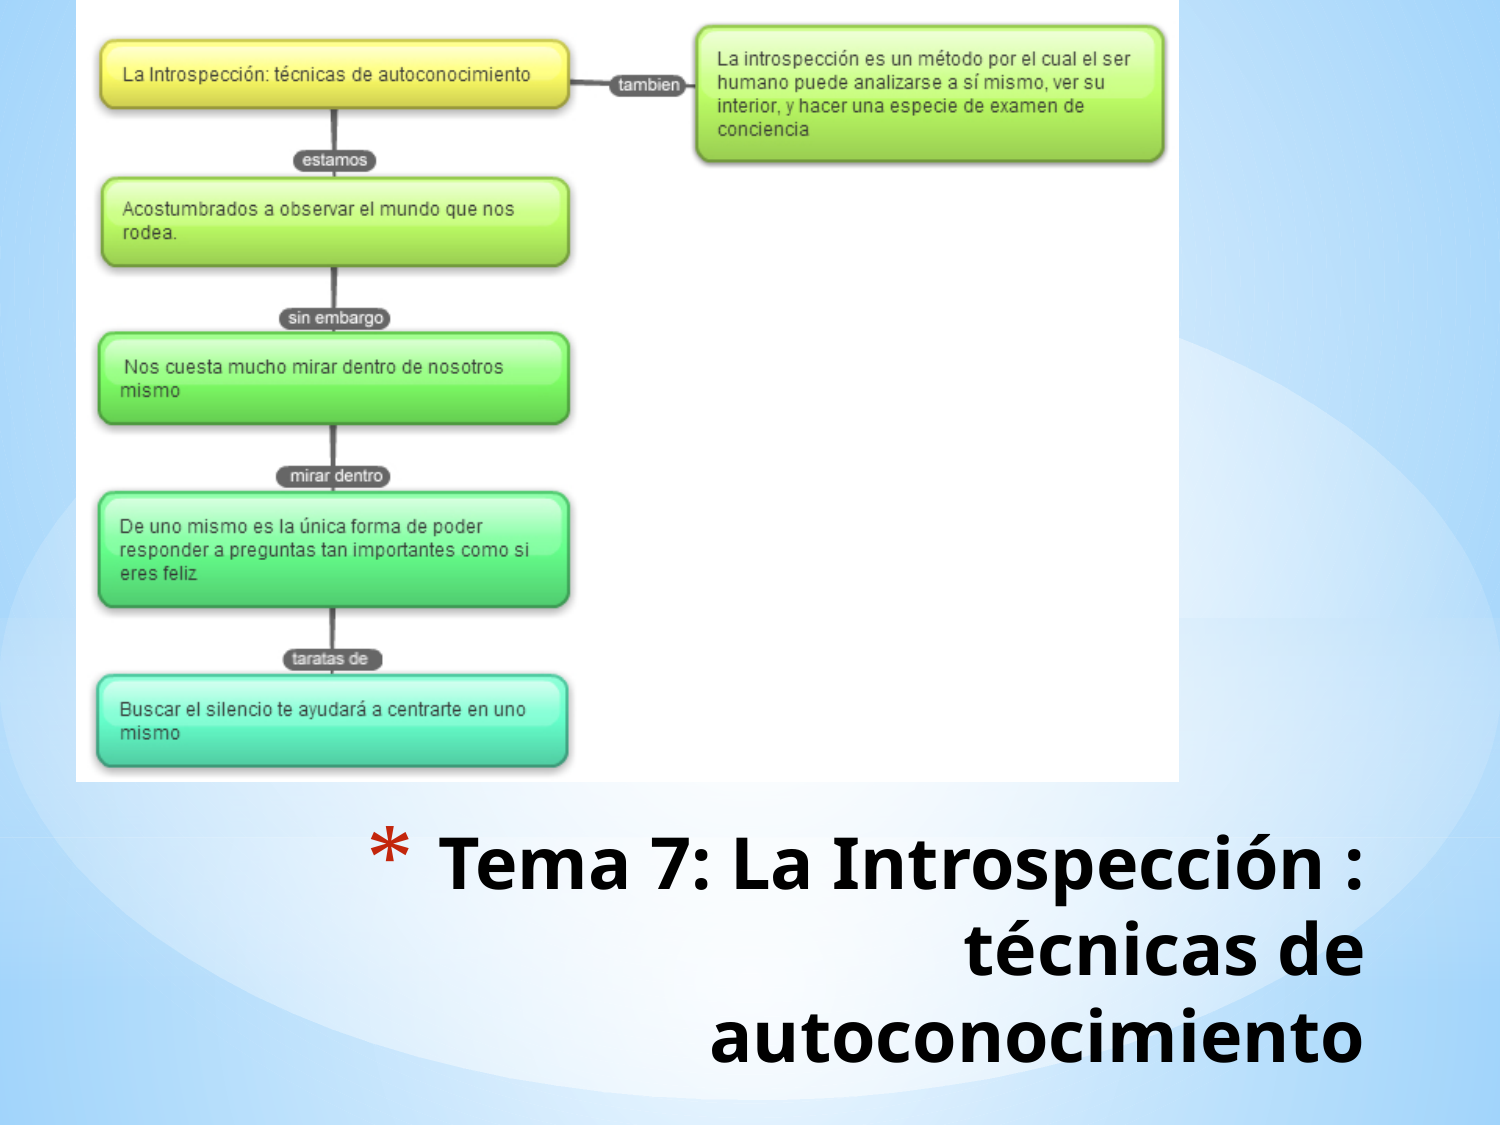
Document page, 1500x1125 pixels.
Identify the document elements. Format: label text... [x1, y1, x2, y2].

title Tema 7: La Introspección : técnicas de autoconocimiento [312, 810, 1382, 1090]
picture [76, 0, 1179, 783]
